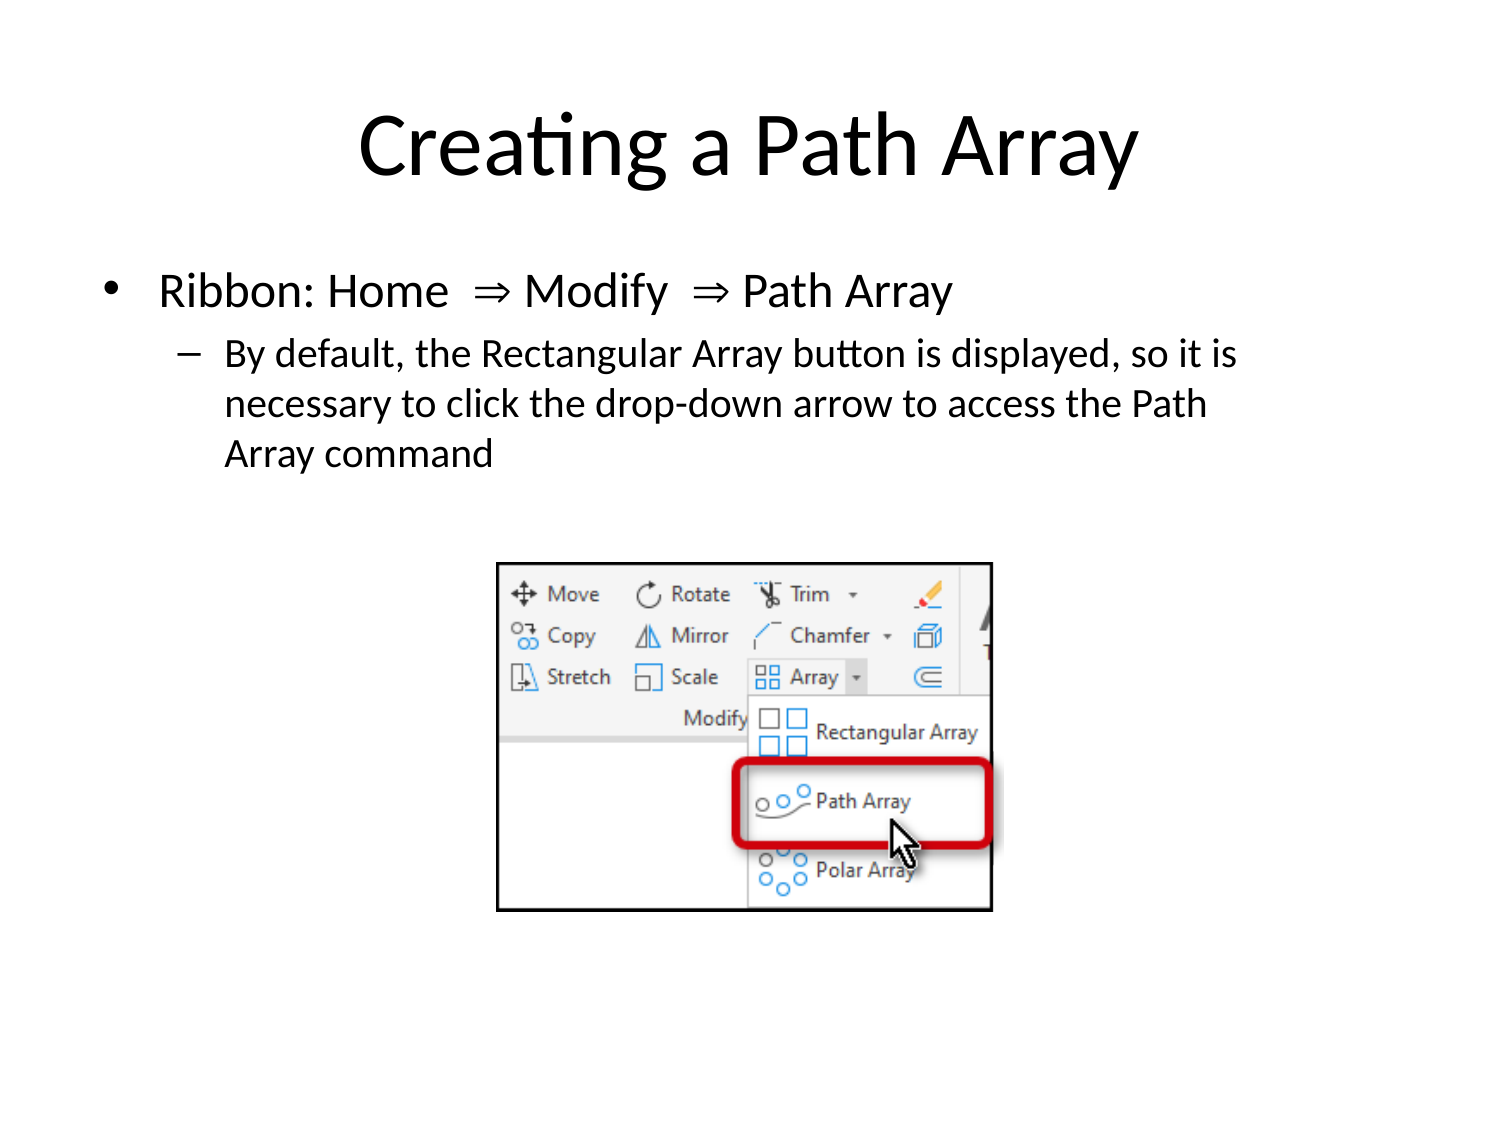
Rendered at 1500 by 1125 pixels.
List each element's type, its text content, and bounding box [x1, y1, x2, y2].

picture [496, 562, 1004, 912]
title Creating a Path Array [75, 45, 1425, 233]
list Ribbon: Home  Modify  Path Array By default, the Rectangular Array button is displayed, so it is necessary to click the drop-down arrow to access the Path Array command [87, 249, 1313, 950]
